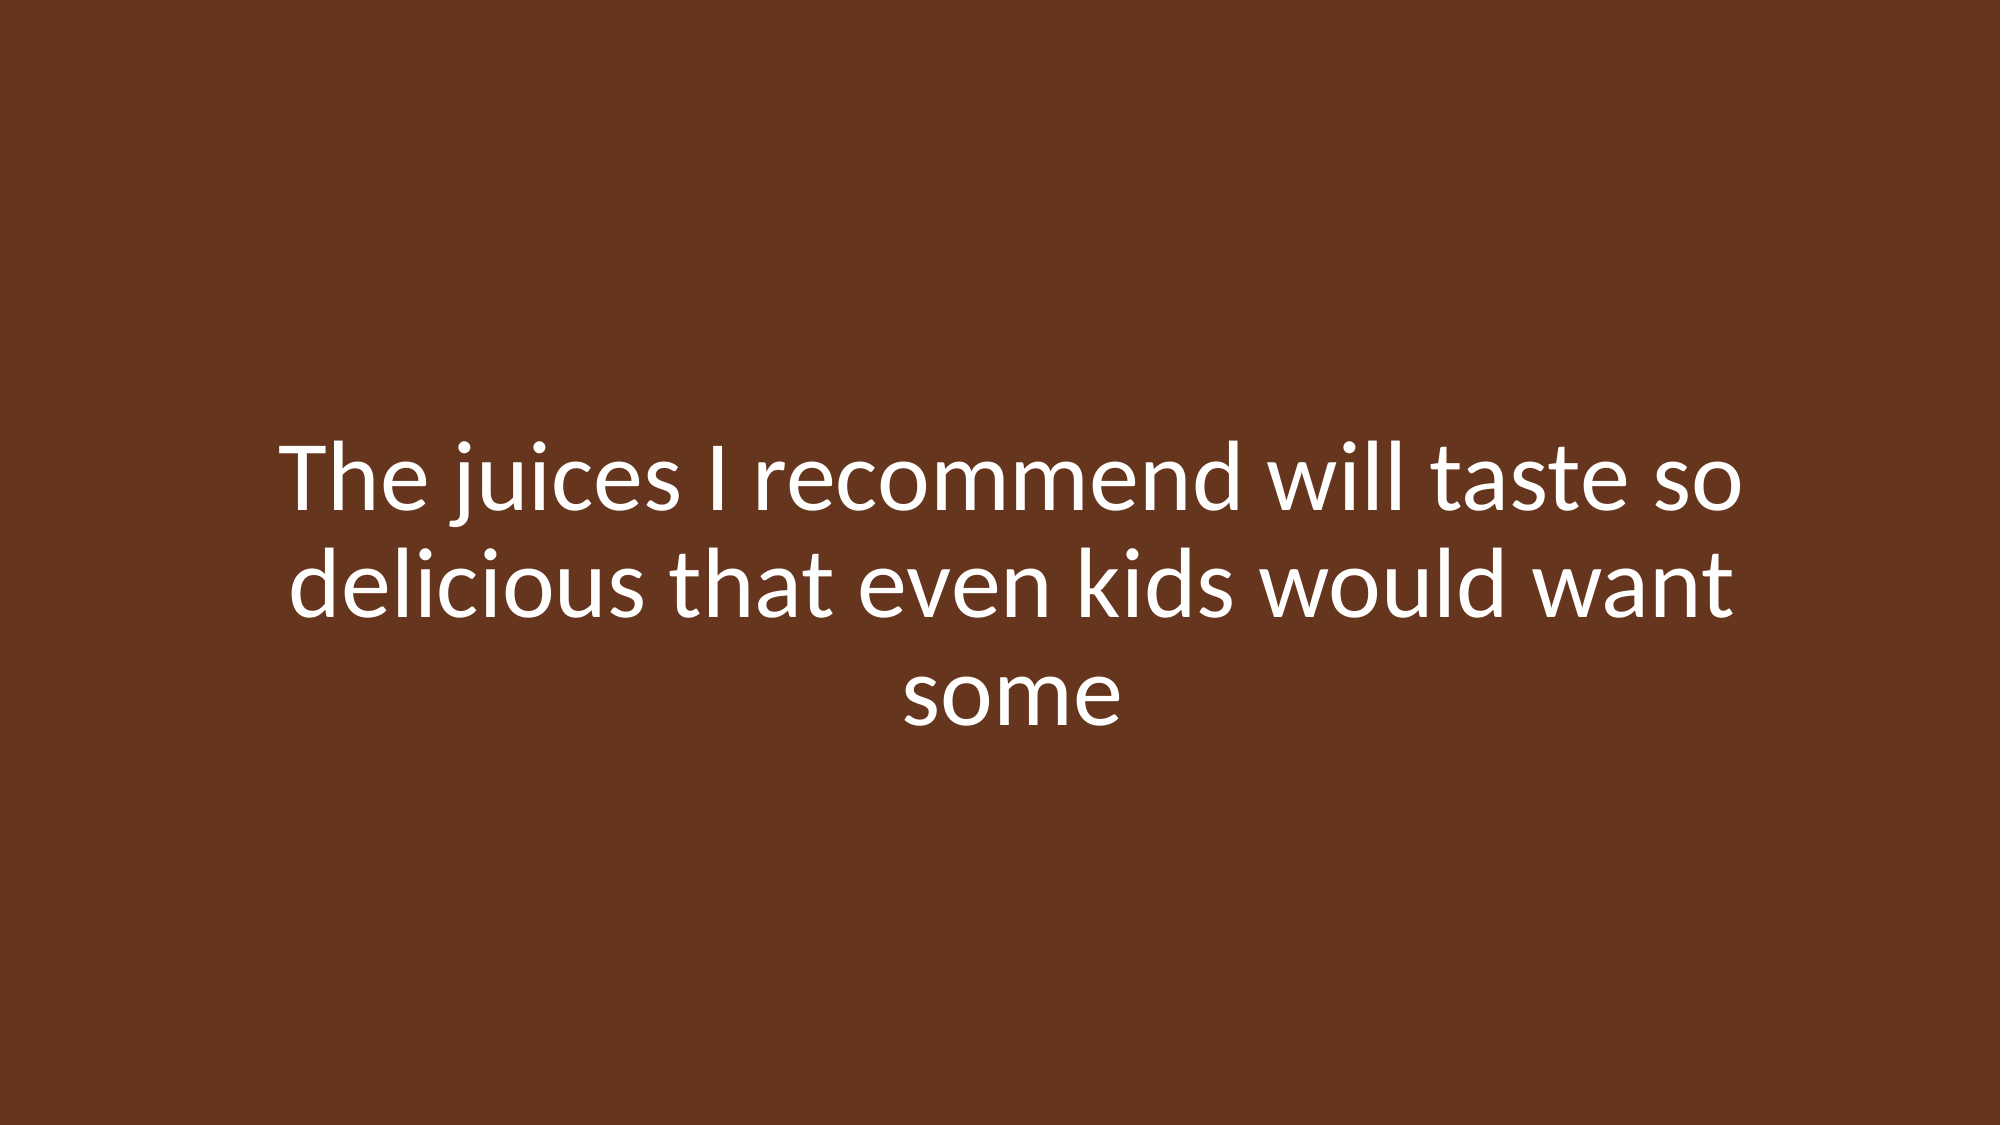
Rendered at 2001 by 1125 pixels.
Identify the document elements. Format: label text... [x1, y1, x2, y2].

title The juices I recommend will taste so delicious that even kids would want some [183, 363, 1842, 755]
